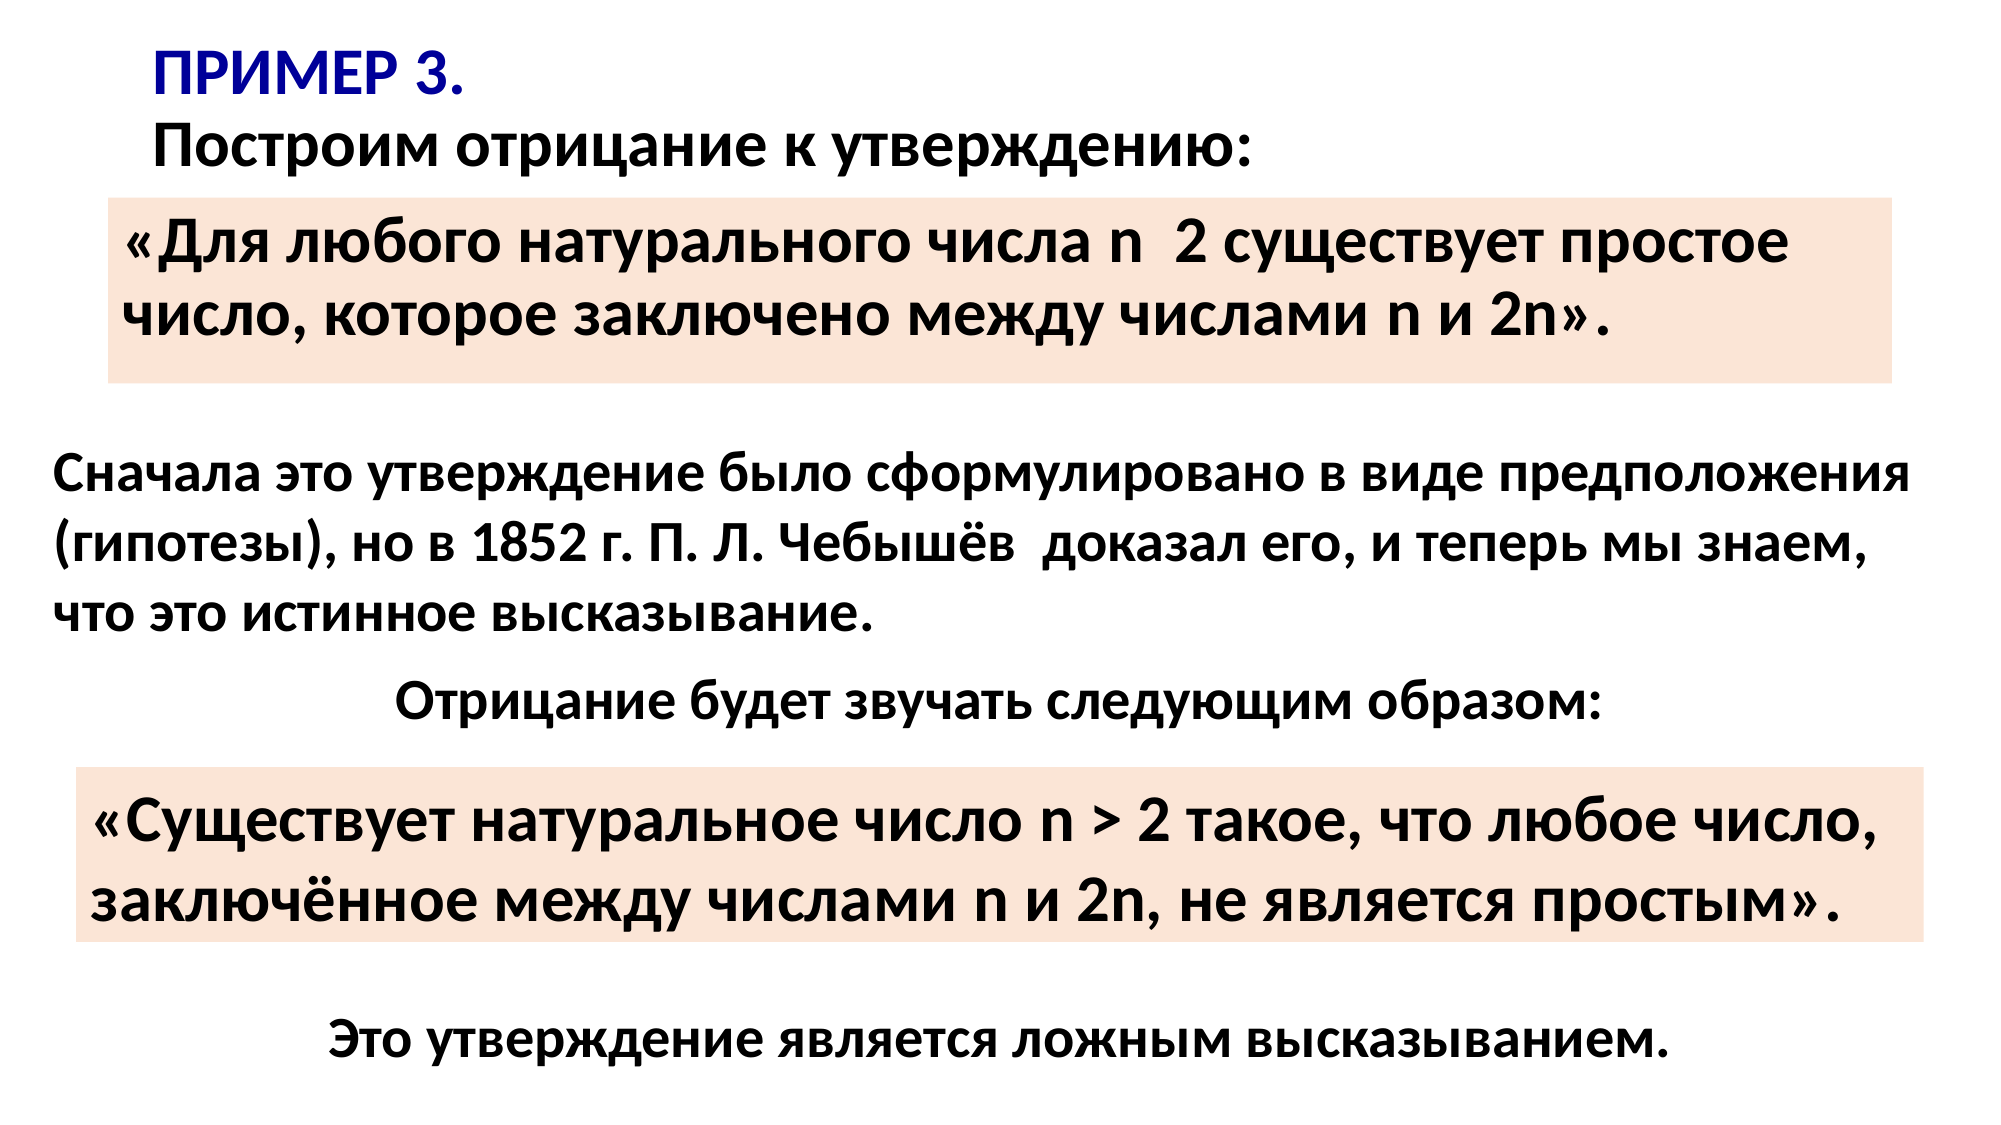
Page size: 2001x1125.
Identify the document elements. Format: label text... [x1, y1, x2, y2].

title ПРИМЕР 3. Построим отрицание к утверждению: [137, 0, 1863, 197]
text_box Сначала это утверждение было сформулировано в виде предположения (гипотезы), но в 1852 г. П. Л. Чебышёв доказал его, и теперь мы знаем, что это истинное высказывание. [39, 425, 1961, 651]
text_box Это утверждение является ложным высказыванием. [255, 991, 1744, 1077]
text_box Отрицание будет звучать следующим образом: [380, 653, 1619, 739]
text_box «Существует натуральное число n > 2 такое, что любое число, заключённое между числами n и 2n, не является простым». [76, 767, 1924, 942]
